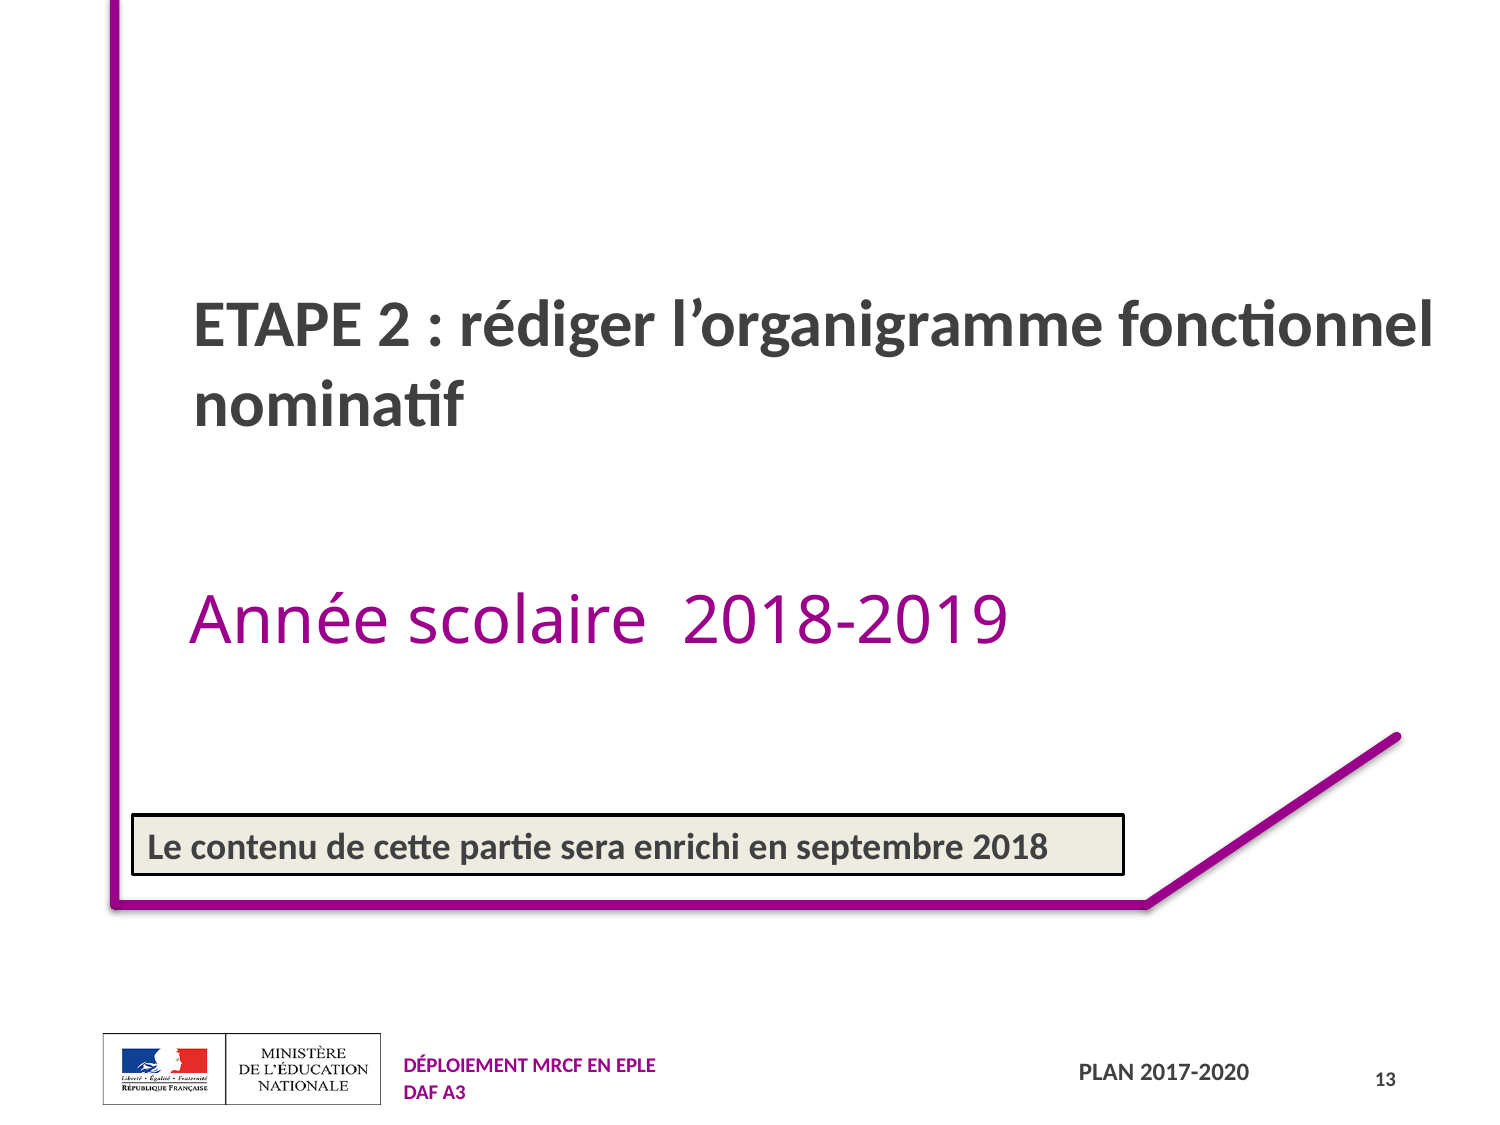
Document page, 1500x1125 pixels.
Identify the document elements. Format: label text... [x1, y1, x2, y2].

slide_number 13 [1353, 1048, 1411, 1109]
picture [102, 1033, 381, 1105]
text_box Le contenu de cette partie sera enrichi en septembre 2018 [132, 814, 1124, 875]
title ETAPE 2 : rédiger l’organigramme fonctionnel nominatif [178, 160, 1474, 560]
subtitle Année scolaire 2018-2019 [175, 569, 1422, 786]
